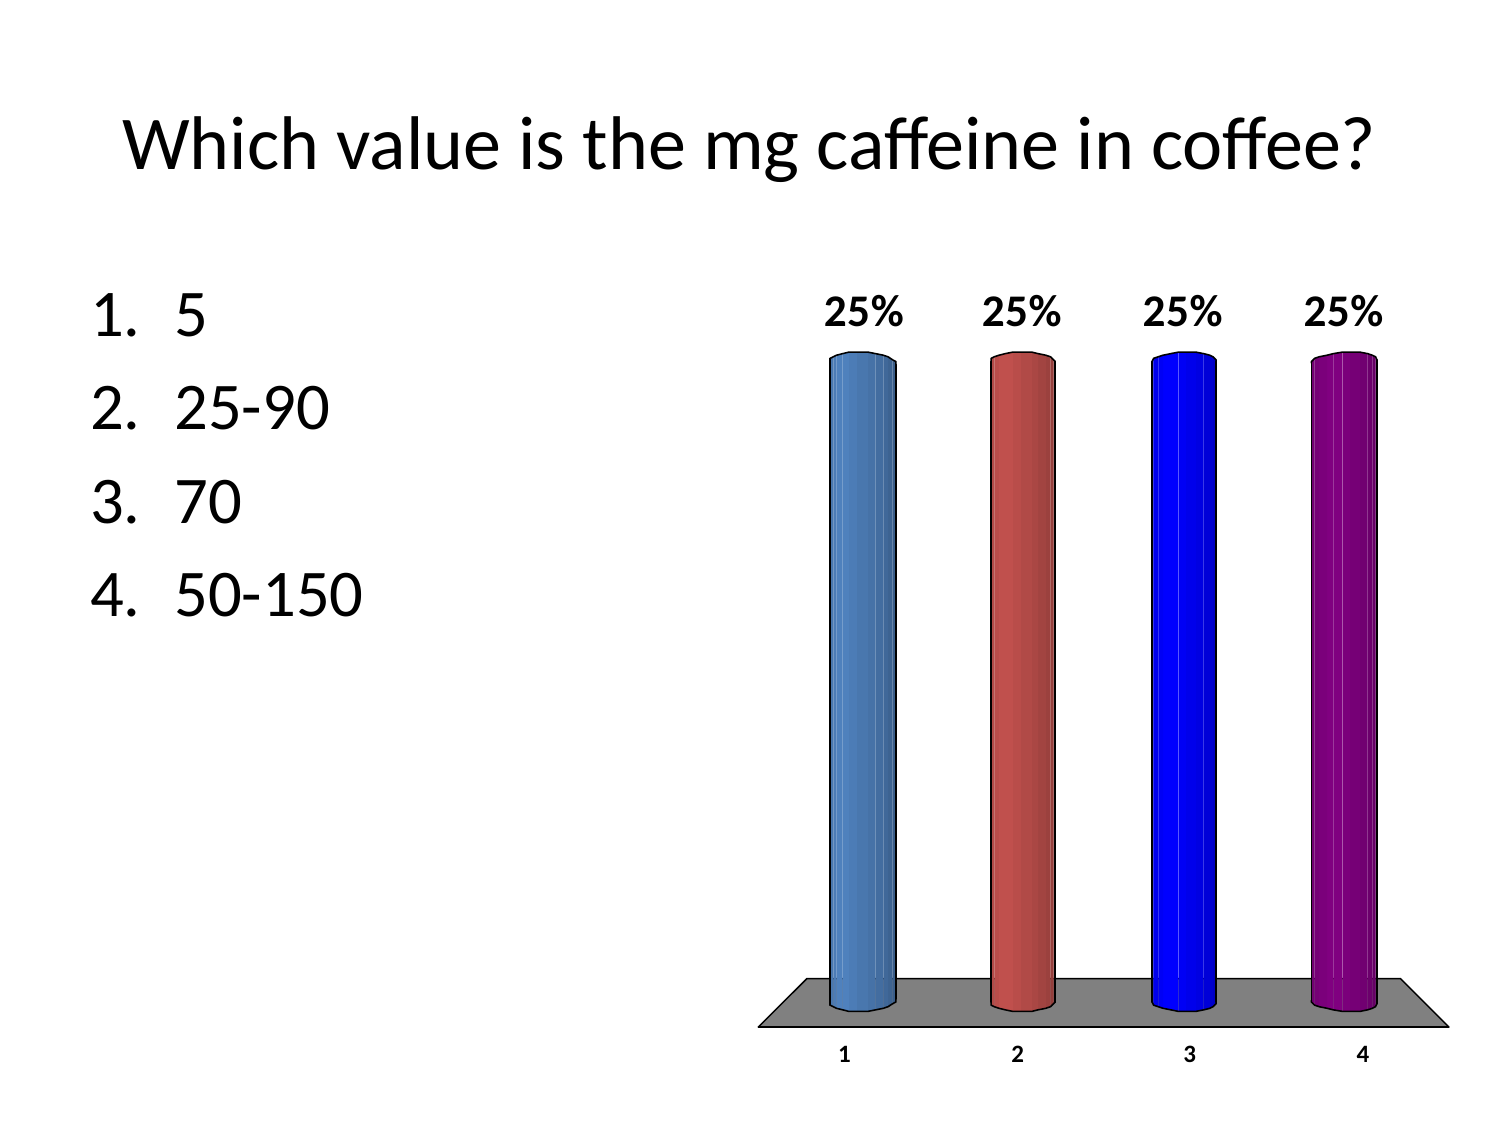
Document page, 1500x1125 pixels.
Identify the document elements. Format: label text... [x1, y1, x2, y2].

title Which value is the mg caffeine in coffee? [75, 45, 1425, 233]
list 5 25-90 70 50-150 [75, 262, 750, 1005]
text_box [739, 270, 1490, 1115]
